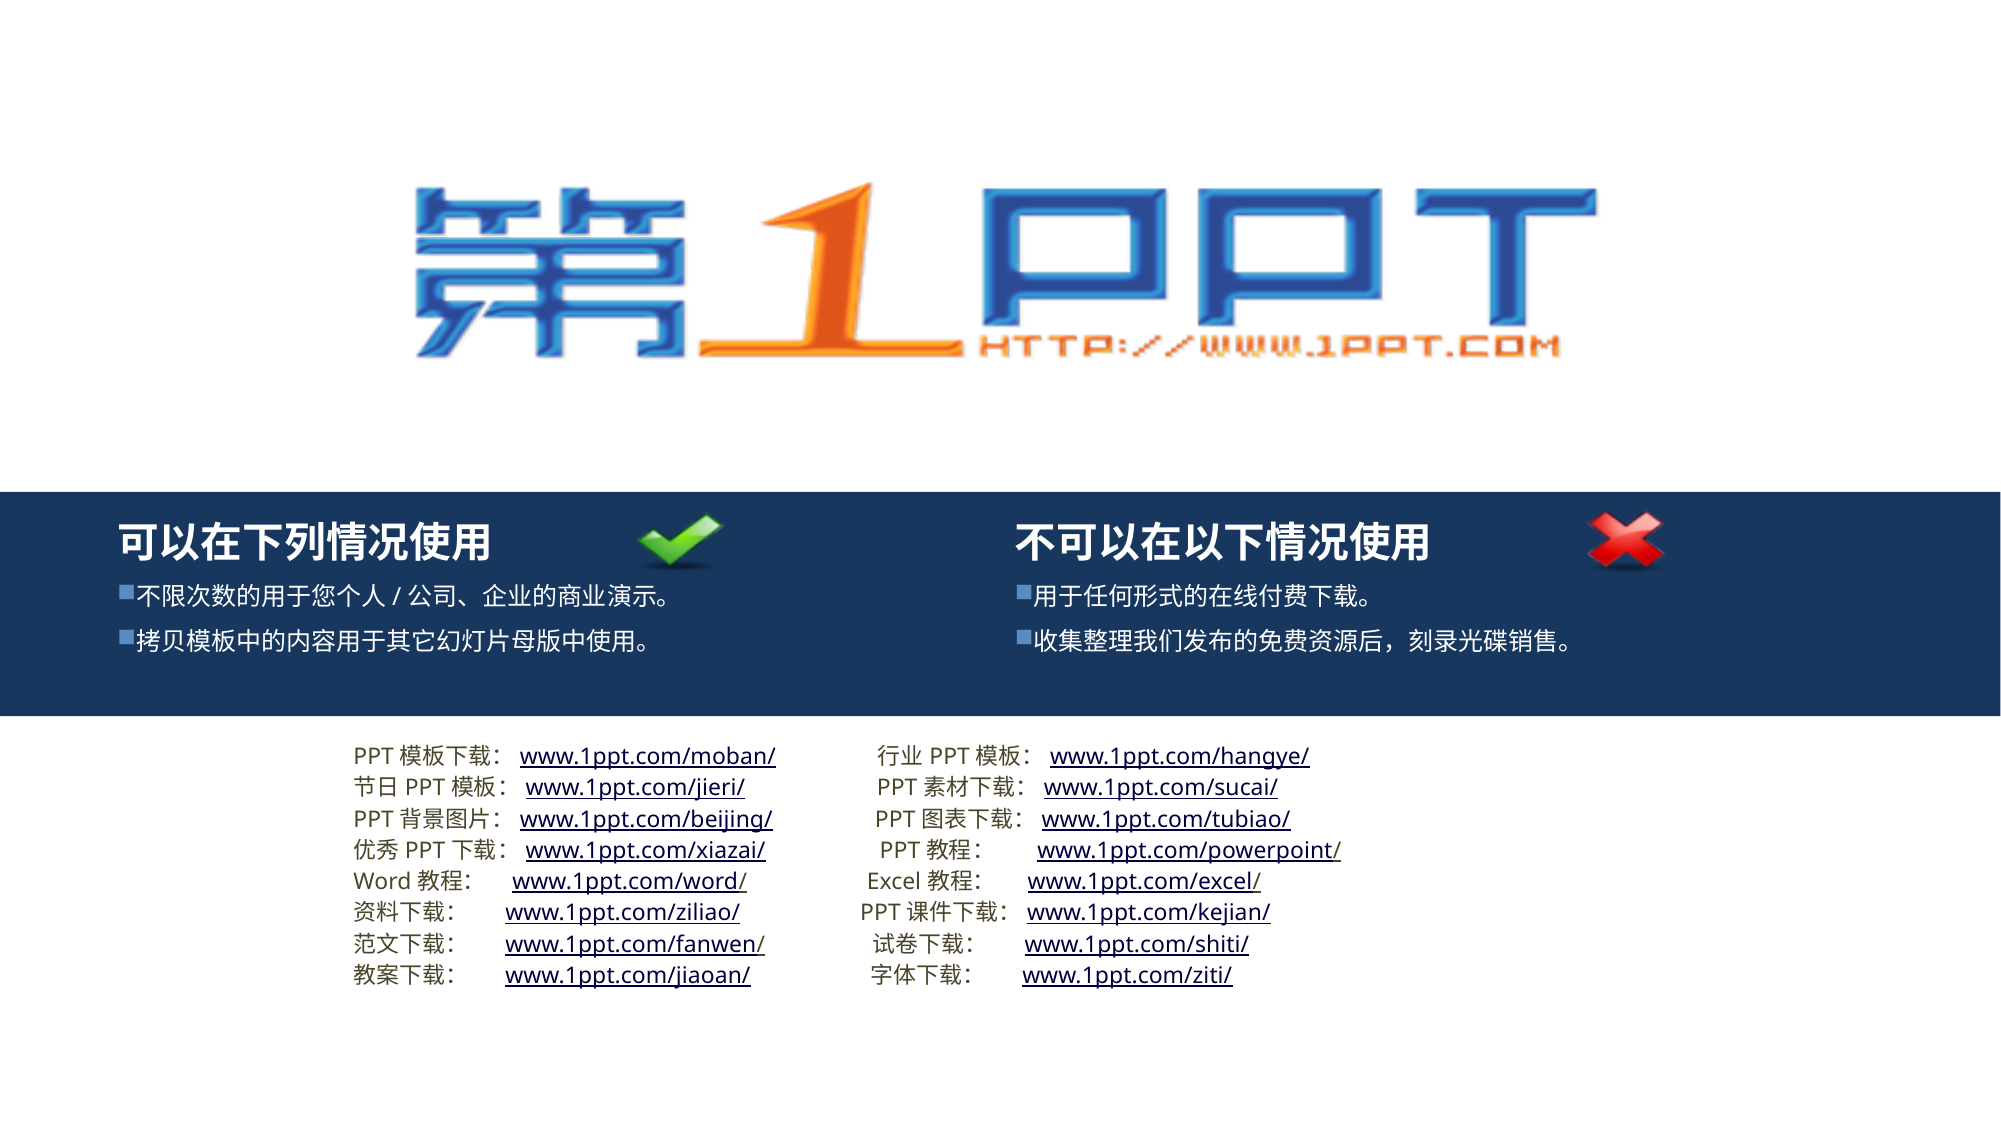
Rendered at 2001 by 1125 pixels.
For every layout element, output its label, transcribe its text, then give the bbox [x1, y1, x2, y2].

picture [1582, 507, 1670, 573]
text_box 不可以在以下情况使用 用于任何形式的在线付费下载。 收集整理我们发布的免费资源后，刻录光碟销售。 [1000, 508, 1899, 762]
text_box PPT模板下载：www.1ppt.com/moban/ 行业PPT模板：www.1ppt.com/hangye/ 节日PPT模板：www.1ppt.com/jieri/ PPT素材下载：www.1ppt.com/sucai/ PPT背景图片：www.1ppt.com/beijing/ PPT图表下载：www.1ppt.com/tubiao/ 优秀PPT下载：www.1ppt.com/xiazai/ PPT教程： www.1ppt.com/powerpoint/ Word教程： www.1ppt.com/word/ Excel教程： www.1ppt.com/excel/ 资料下载： www.1ppt.com/ziliao/ PPT课件下载：www.1ppt.com/kejian/ 范文下载： www.1ppt.com/fanwen/ 试卷下载： www.1ppt.com/shiti/ 教案下载： www.1ppt.com/jiaoan/ 字体下载： www.1ppt.com/ziti/ [336, 762, 1753, 1008]
text_box 可以在下列情况使用 不限次数的用于您个人/公司、企业的商业演示。 拷贝模板中的内容用于其它幻灯片母版中使用。 [102, 508, 1001, 774]
picture [179, 51, 1867, 492]
picture [637, 507, 725, 573]
text_box [0, 491, 2001, 717]
